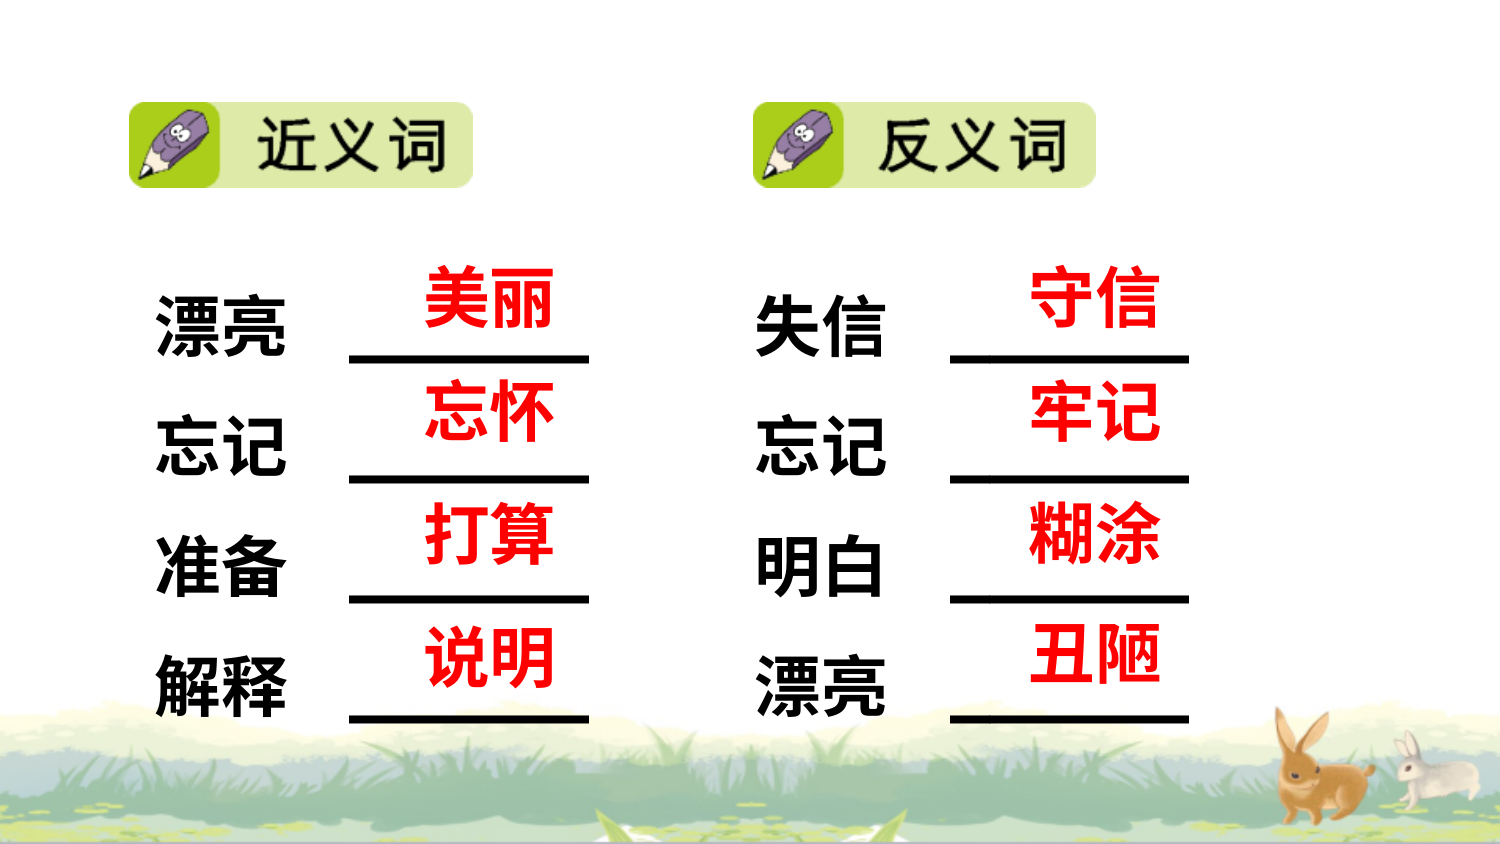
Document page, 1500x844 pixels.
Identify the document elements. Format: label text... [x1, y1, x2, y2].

text_box 失信 ______ 忘记 ______ 明白 ______ 漂亮 ______ [740, 237, 1307, 732]
text_box 漂亮 ______ 忘记 ______ 准备 ______ 解释 ______ [139, 237, 707, 732]
text_box 打算 [401, 485, 579, 580]
text_box 说明 [401, 608, 579, 704]
text_box 糊涂 [1006, 484, 1184, 580]
text_box 忘怀 [401, 362, 579, 458]
text_box 丑陋 [1006, 604, 1184, 699]
text_box 牢记 [1006, 362, 1184, 458]
picture [0, 0, 1500, 844]
text_box 守信 [1006, 248, 1184, 343]
text_box 美丽 [401, 248, 579, 343]
